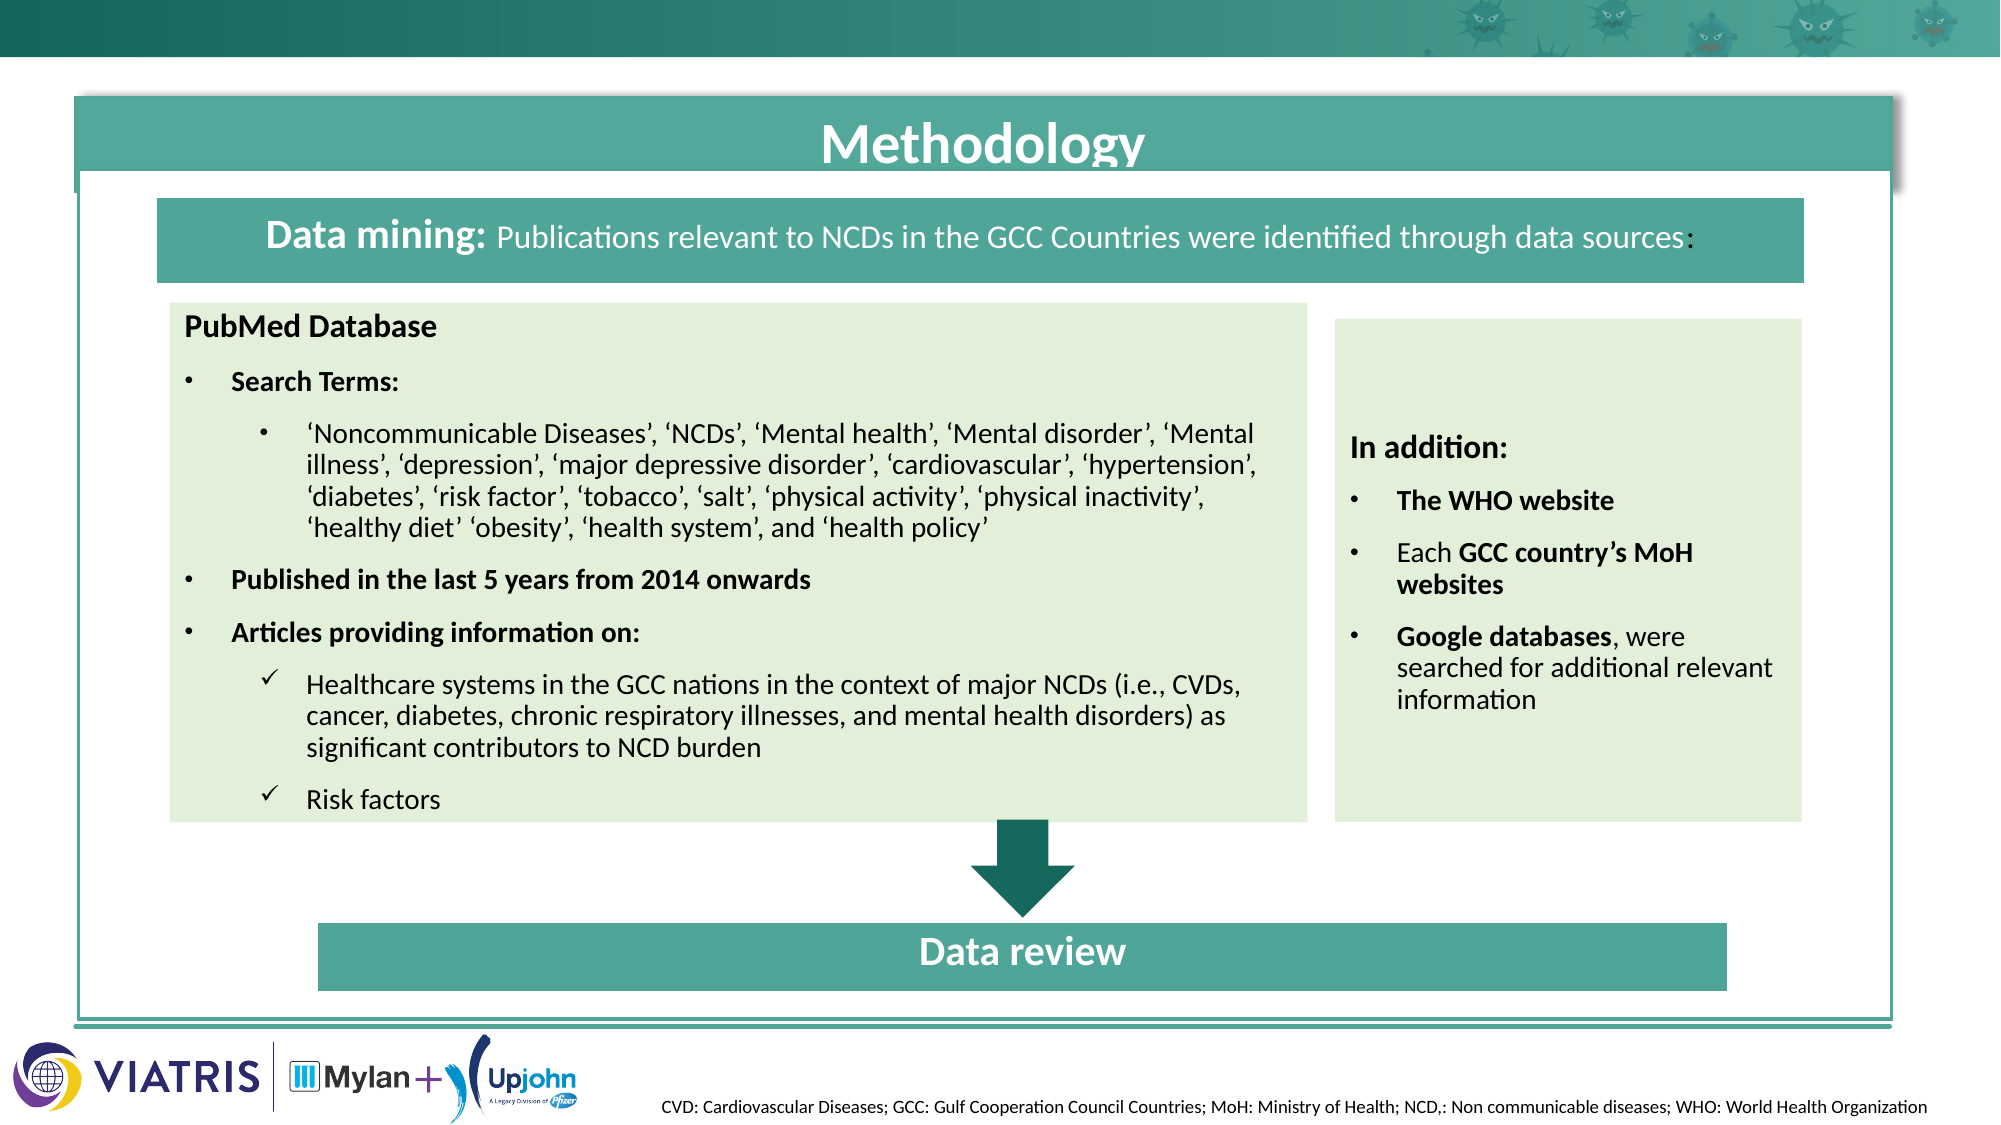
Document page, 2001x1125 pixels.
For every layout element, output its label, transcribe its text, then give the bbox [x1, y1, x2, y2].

text_box [78, 168, 1892, 1020]
text_box In addition: The WHO website Each GCC country’s MoH websites Google databases, were searched for additional relevant information [1335, 318, 1802, 822]
text_box Data review [320, 925, 1726, 989]
text_box Methodology [75, 98, 1892, 191]
text_box CVD: Cardiovascular Diseases; GCC: Gulf Cooperation Council Countries; MoH: Ministry of Health; NCD,: Non communicable diseases; WHO: World Health Organization [0, 1087, 1942, 1125]
text_box PubMed Database Search Terms: ‘Noncommunicable Diseases’, ‘NCDs’, ‘Mental health’, ‘Mental disorder’, ‘Mental illness’, ‘depression’, ‘major depressive disorder’, ‘cardiovascular’, ‘hypertension’, ‘diabetes’, ‘risk factor’, ‘tobacco’, ‘salt’, ‘physical activity’, ‘physical inactivity’, ‘healthy diet’ ‘obesity’, ‘health system’, and ‘health policy’ Published in the last 5 years from 2014 onwards Articles providing information on: Healthcare systems in the GCC nations in the context of major NCDs (i.e., CVDs, cancer, diabetes, chronic respiratory illnesses, and mental health disorders) as significant contributors to NCD burden Risk factors [169, 302, 1308, 823]
text_box Data mining: Publications relevant to NCDs in the GCC Countries were identified through data sources: [159, 199, 1802, 281]
text_box [976, 821, 1070, 915]
picture [534, 1077, 540, 1084]
picture [0, 0, 2000, 1125]
